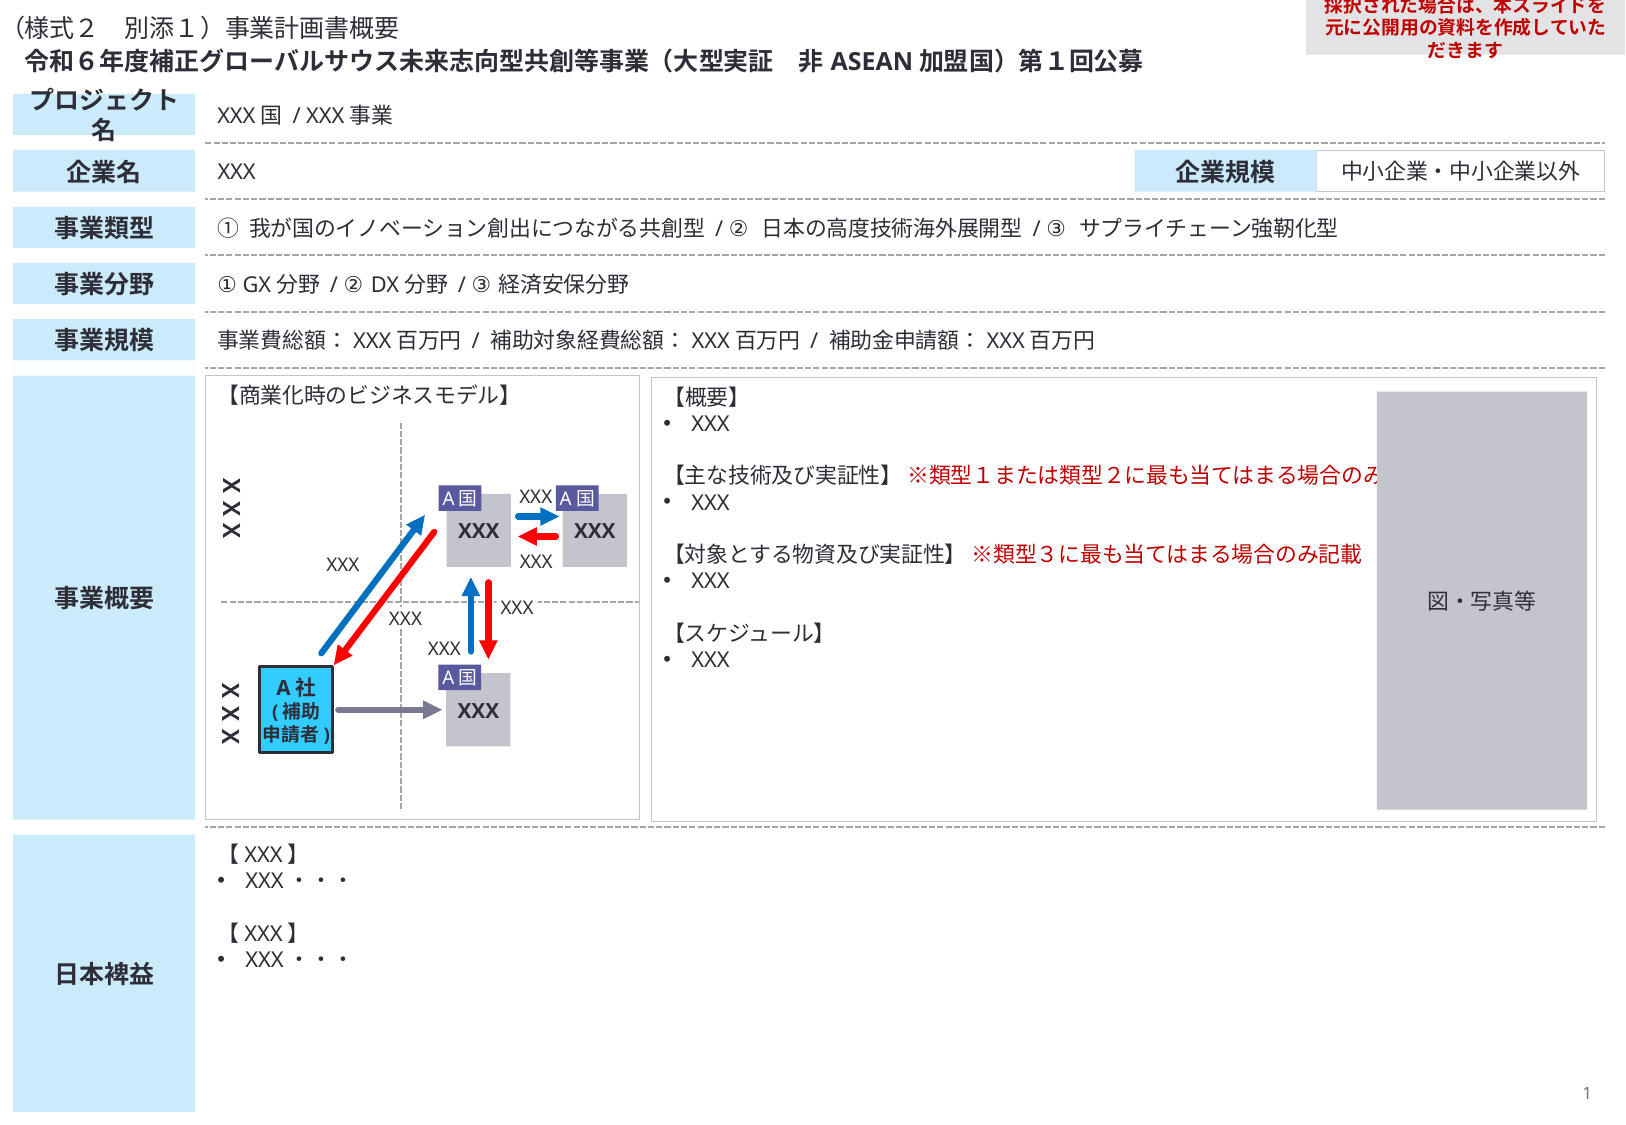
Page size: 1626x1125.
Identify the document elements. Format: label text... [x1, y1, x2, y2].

text_box 事業規模 [12, 318, 196, 361]
text_box 日本裨益 [12, 834, 196, 1113]
text_box 事業費総額：XXX百万円 / 補助対象経費総額：XXX百万円 / 補助金申請額：XXX百万円 [204, 318, 1606, 361]
text_box 採択された場合は、本スライドを元に公開用の資料を作成していただきます [1305, 0, 1625, 55]
text_box 【概要】 XXX 【主な技術及び実証性】 ※類型１または類型２に最も当てはまる場合のみ記載 XXX 【対象とする物資及び実証性】 ※類型３に最も当てはまる場合のみ記載 XXX 【スケジュール】 XXX [650, 376, 1598, 822]
text_box 事業分野 [12, 262, 196, 305]
text_box プロジェクト名 [12, 93, 196, 136]
text_box ① GX分野 / ② DX分野 / ③経済安保分野 [204, 262, 1606, 305]
text_box XXX [204, 149, 898, 192]
text_box ① 我が国のイノベーション創出につながる共創型 / ② 日本の高度技術海外展開型 / ③ サプライチェーン強靭化型 [204, 206, 1606, 249]
list （様式２ 別添１）事業計画書概要 令和６年度補正グローバルサウス未来志向型共創等事業（大型実証 非ASEAN加盟国）第１回公募 [0, 38, 1147, 80]
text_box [221, 422, 640, 817]
text_box 【商業化時のビジネスモデル】 [204, 375, 640, 820]
text_box 事業類型 [12, 206, 196, 249]
text_box 中小企業・中小企業以外 [1317, 149, 1606, 192]
text_box 事業概要 [12, 375, 196, 821]
text_box 企業名 [12, 149, 196, 192]
text_box 図・写真等 [1376, 391, 1588, 811]
text_box XXX国 / XXX事業 [204, 93, 1606, 136]
text_box 【XXX】 XXX・・・ 【XXX】 XXX・・・ [204, 834, 1606, 1114]
text_box 企業規模 [1134, 149, 1317, 192]
